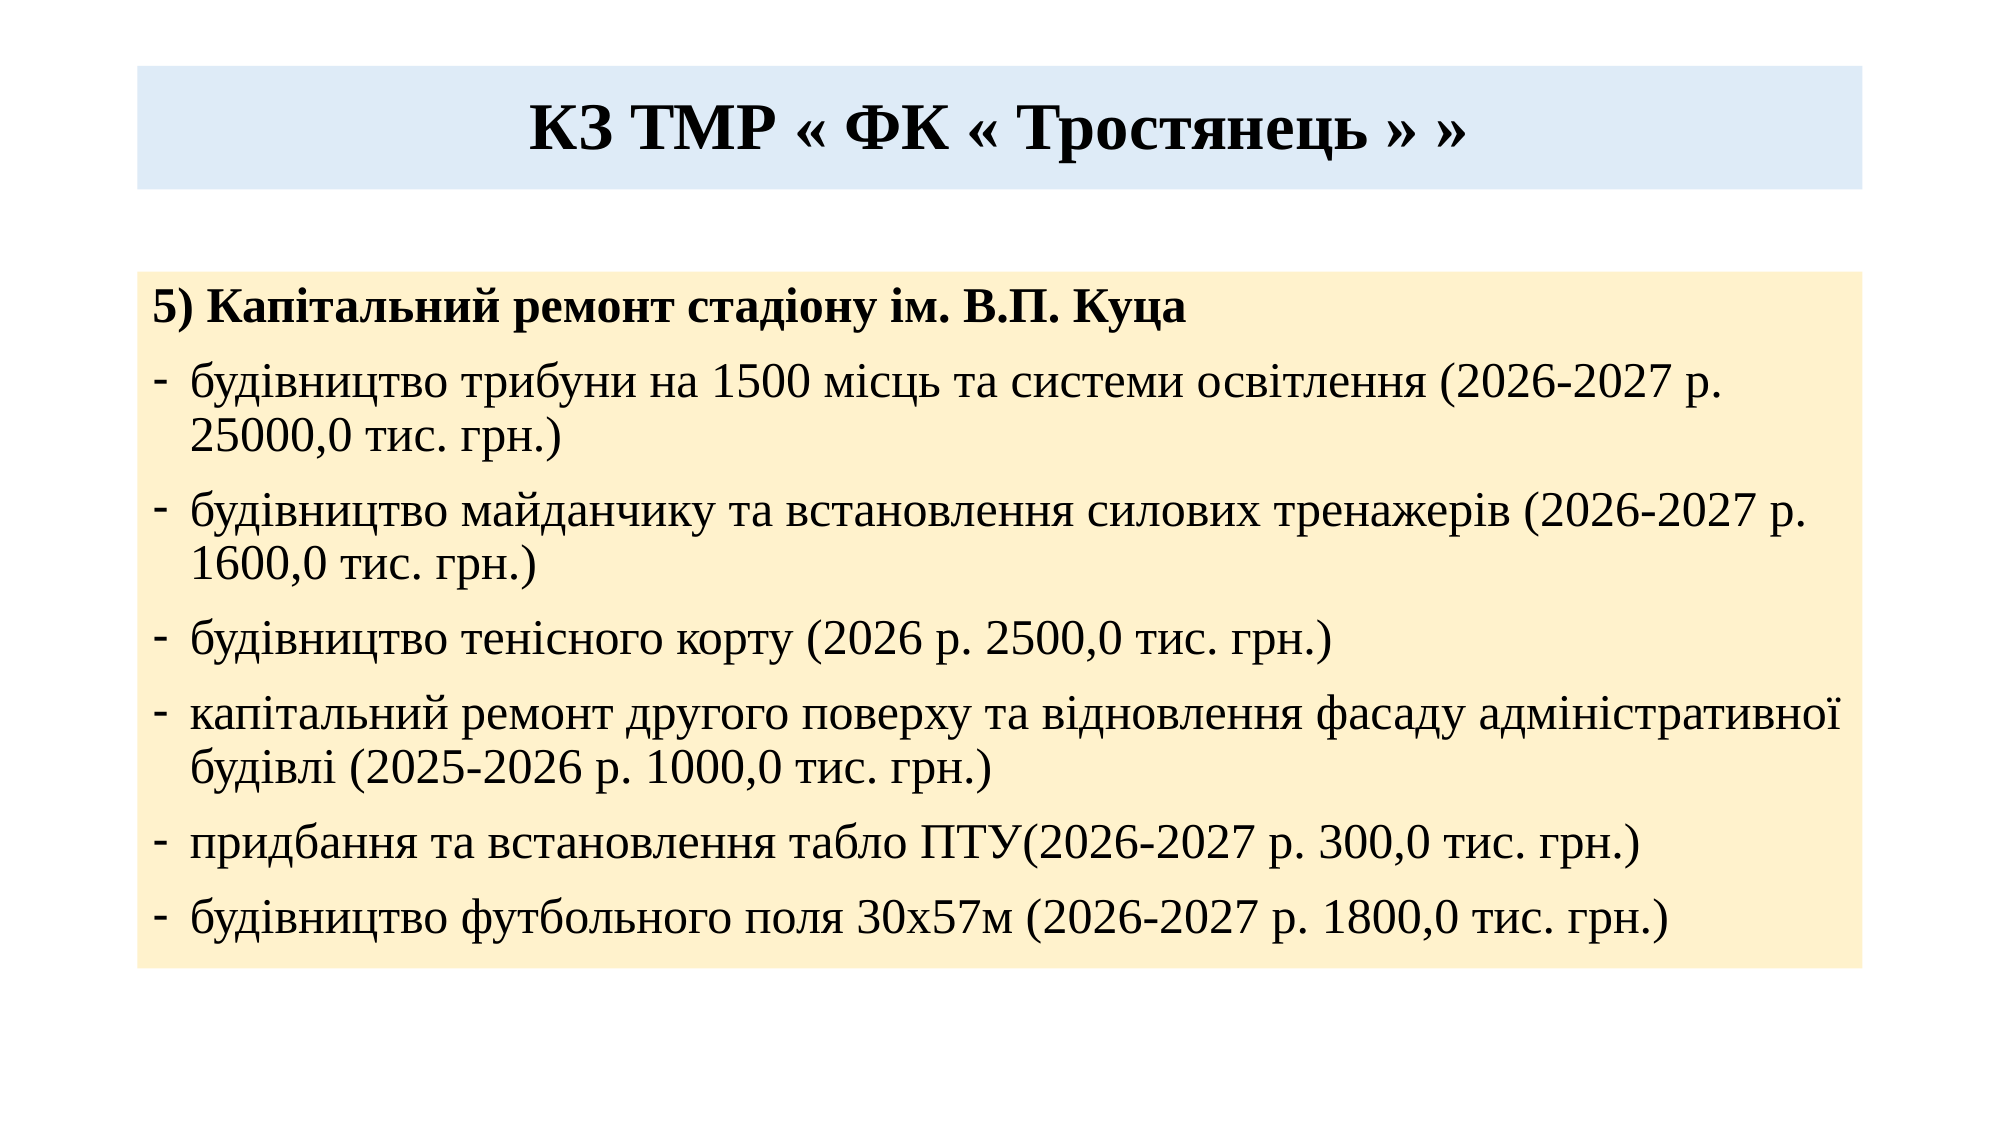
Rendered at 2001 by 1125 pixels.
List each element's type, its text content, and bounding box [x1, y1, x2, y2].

list 5) Капітальний ремонт стадіону ім. В.П. Куца будівництво трибуни на 1500 місць та системи освітлення (2026-2027 р. 25000,0 тис. грн.) будівництво майданчику та встановлення силових тренажерів (2026-2027 р. 1600,0 тис. грн.) будівництво тенісного корту (2026 р. 2500,0 тис. грн.) капітальний ремонт другого поверху та відновлення фасаду адміністративної будівлі (2025-2026 р. 1000,0 тис. грн.) придбання та встановлення табло ПТУ(2026-2027 р. 300,0 тис. грн.) будівництво футбольного поля 30х57м (2026-2027 р. 1800,0 тис. грн.) [137, 271, 1863, 969]
title КЗ ТМР « ФК « Тростянець » » [137, 65, 1863, 190]
